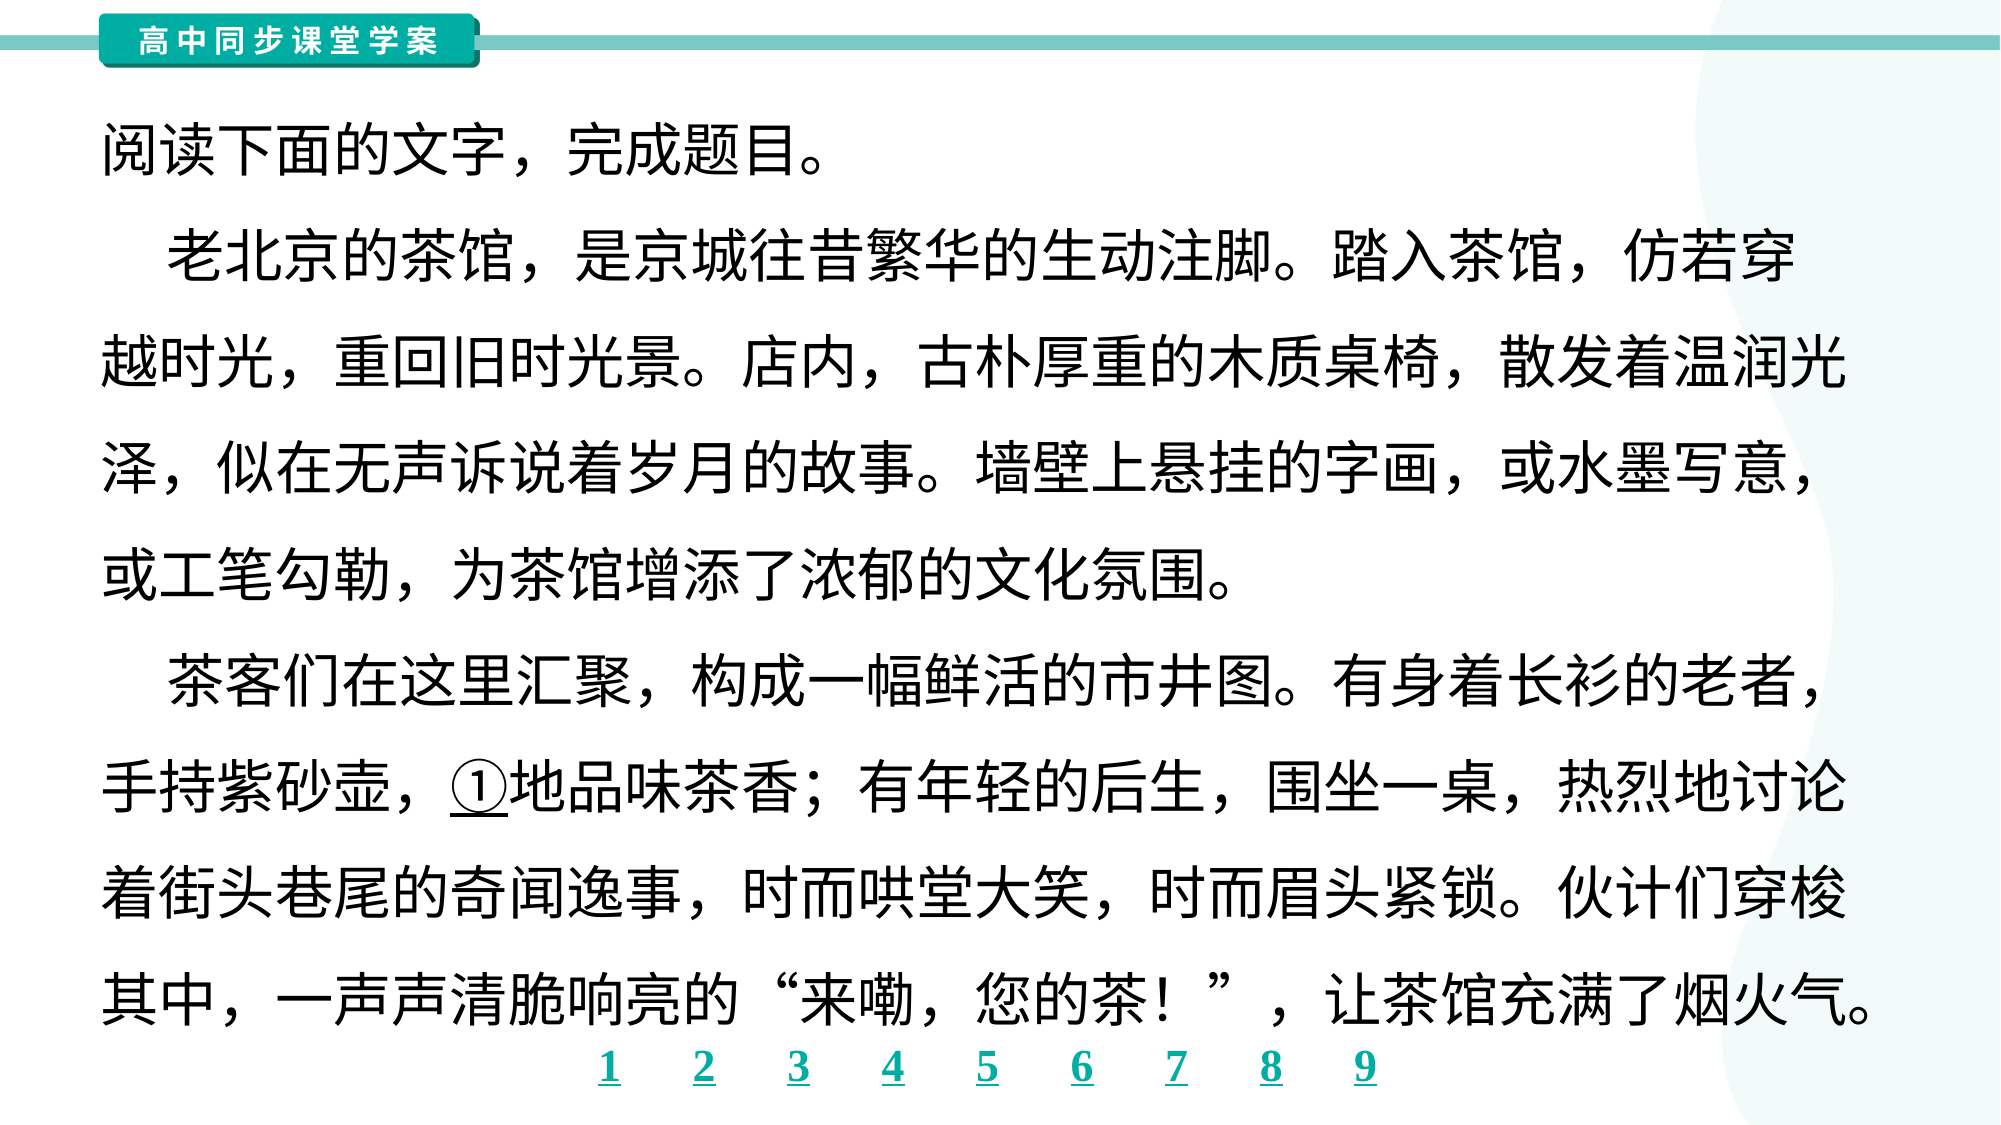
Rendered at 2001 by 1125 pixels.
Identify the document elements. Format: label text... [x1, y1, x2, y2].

text_box 阅读下面的文字，完成题目。 老北京的茶馆，是京城往昔繁华的生动注脚。踏入茶馆，仿若穿 越时光，重回旧时光景。店内，古朴厚重的木质桌椅，散发着温润光 泽，似在无声诉说着岁月的故事。墙壁上悬挂的字画，或水墨写意， 或工笔勾勒，为茶馆增添了浓郁的文化氛围。 茶客们在这里汇聚，构成一幅鲜活的市井图。有身着长衫的老者， 手持紫砂壶，①地品味茶香；有年轻的后生，围坐一桌，热烈地讨论 着街头巷尾的奇闻逸事，时而哄堂大笑，时而眉头紧锁。伙计们穿梭 其中，一声声清脆响亮的“来嘞，您的茶！”，让茶馆充满了烟火气。 [100, 76, 1899, 1033]
picture [0, 0, 2000, 1125]
